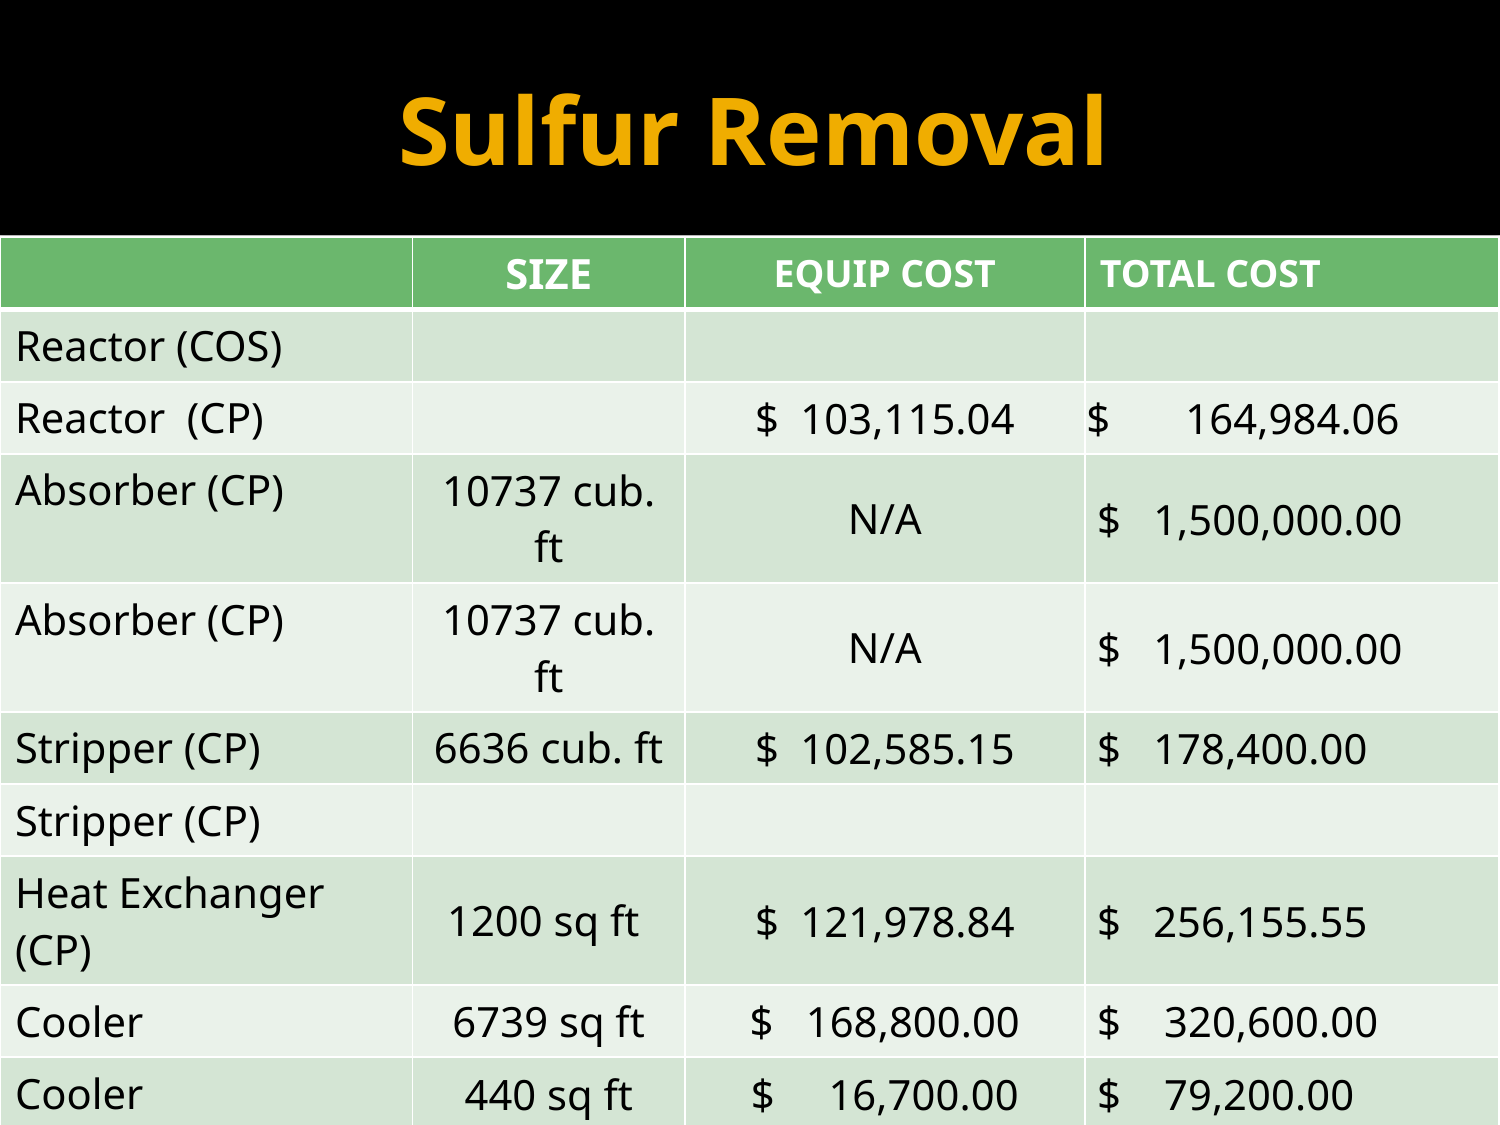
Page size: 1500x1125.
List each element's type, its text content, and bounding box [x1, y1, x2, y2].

table_cell [413, 785, 684, 855]
table_cell Absorber (CP) [1, 455, 412, 582]
table_cell $ 168,800.00 [686, 986, 1084, 1056]
table_header [1, 238, 412, 307]
table_cell Stripper (CP) [1, 713, 412, 783]
table_cell 6739 sq ft [413, 986, 684, 1056]
table_cell [1086, 785, 1498, 855]
table_cell 10737 cub. ft [413, 584, 684, 711]
table_cell $ 320,600.00 [1086, 986, 1498, 1056]
table_cell 1200 sq ft [413, 857, 684, 984]
table_cell $ 1,500,000.00 [1086, 584, 1498, 711]
table_cell [413, 383, 684, 453]
table_cell [686, 785, 1084, 855]
table_cell 6636 cub. ft [413, 713, 684, 783]
table_header EQUIP COST [686, 238, 1084, 307]
table_cell [413, 312, 684, 381]
table_cell $ 103,115.04 [686, 383, 1084, 453]
table_cell [1086, 312, 1498, 381]
table_cell N/A [686, 584, 1084, 711]
table_cell $ 102,585.15 [686, 713, 1084, 783]
table_cell Reactor (CP) [1, 383, 412, 453]
table_cell $ 16,700.00 [686, 1058, 1084, 1125]
table_cell Absorber (CP) [1, 584, 412, 711]
title Sulfur Removal [75, 25, 1425, 231]
table_cell [686, 312, 1084, 381]
table_cell $ 164,984.06 [1086, 383, 1498, 453]
table_cell 440 sq ft [413, 1058, 684, 1125]
table_cell Heat Exchanger (CP) [1, 857, 412, 984]
table_header SIZE [413, 238, 684, 307]
table_cell N/A [686, 455, 1084, 582]
table_cell Stripper (CP) [1, 785, 412, 855]
table_cell Cooler [1, 986, 412, 1056]
table_cell $ 1,500,000.00 [1086, 455, 1498, 582]
table_cell 10737 cub. ft [413, 455, 684, 582]
table_cell $ 79,200.00 [1086, 1058, 1498, 1125]
table_cell $ 121,978.84 [686, 857, 1084, 984]
table_cell $ 256,155.55 [1086, 857, 1498, 984]
table_cell Reactor (COS) [1, 312, 412, 381]
table_cell $ 178,400.00 [1086, 713, 1498, 783]
table_header TOTAL COST [1086, 238, 1498, 307]
table_cell Cooler [1, 1058, 412, 1125]
